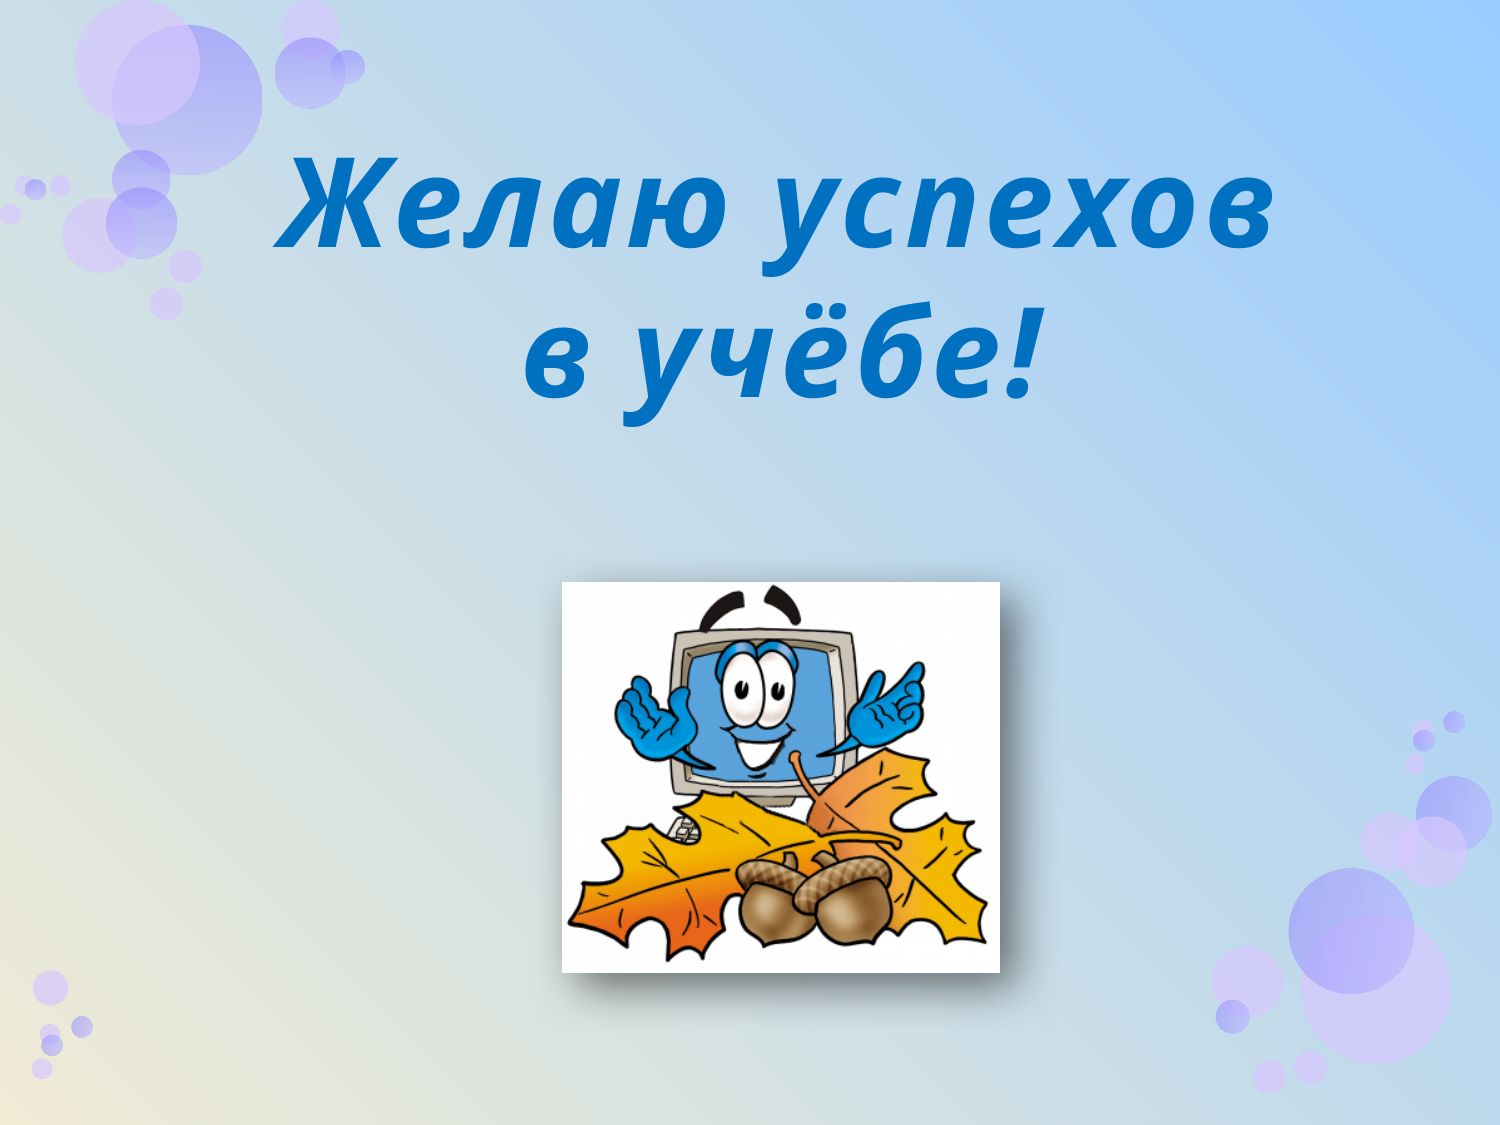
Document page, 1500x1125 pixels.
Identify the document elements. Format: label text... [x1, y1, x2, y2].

title Желаю успехов в учёбе! [237, 99, 1325, 445]
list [560, 581, 1002, 975]
